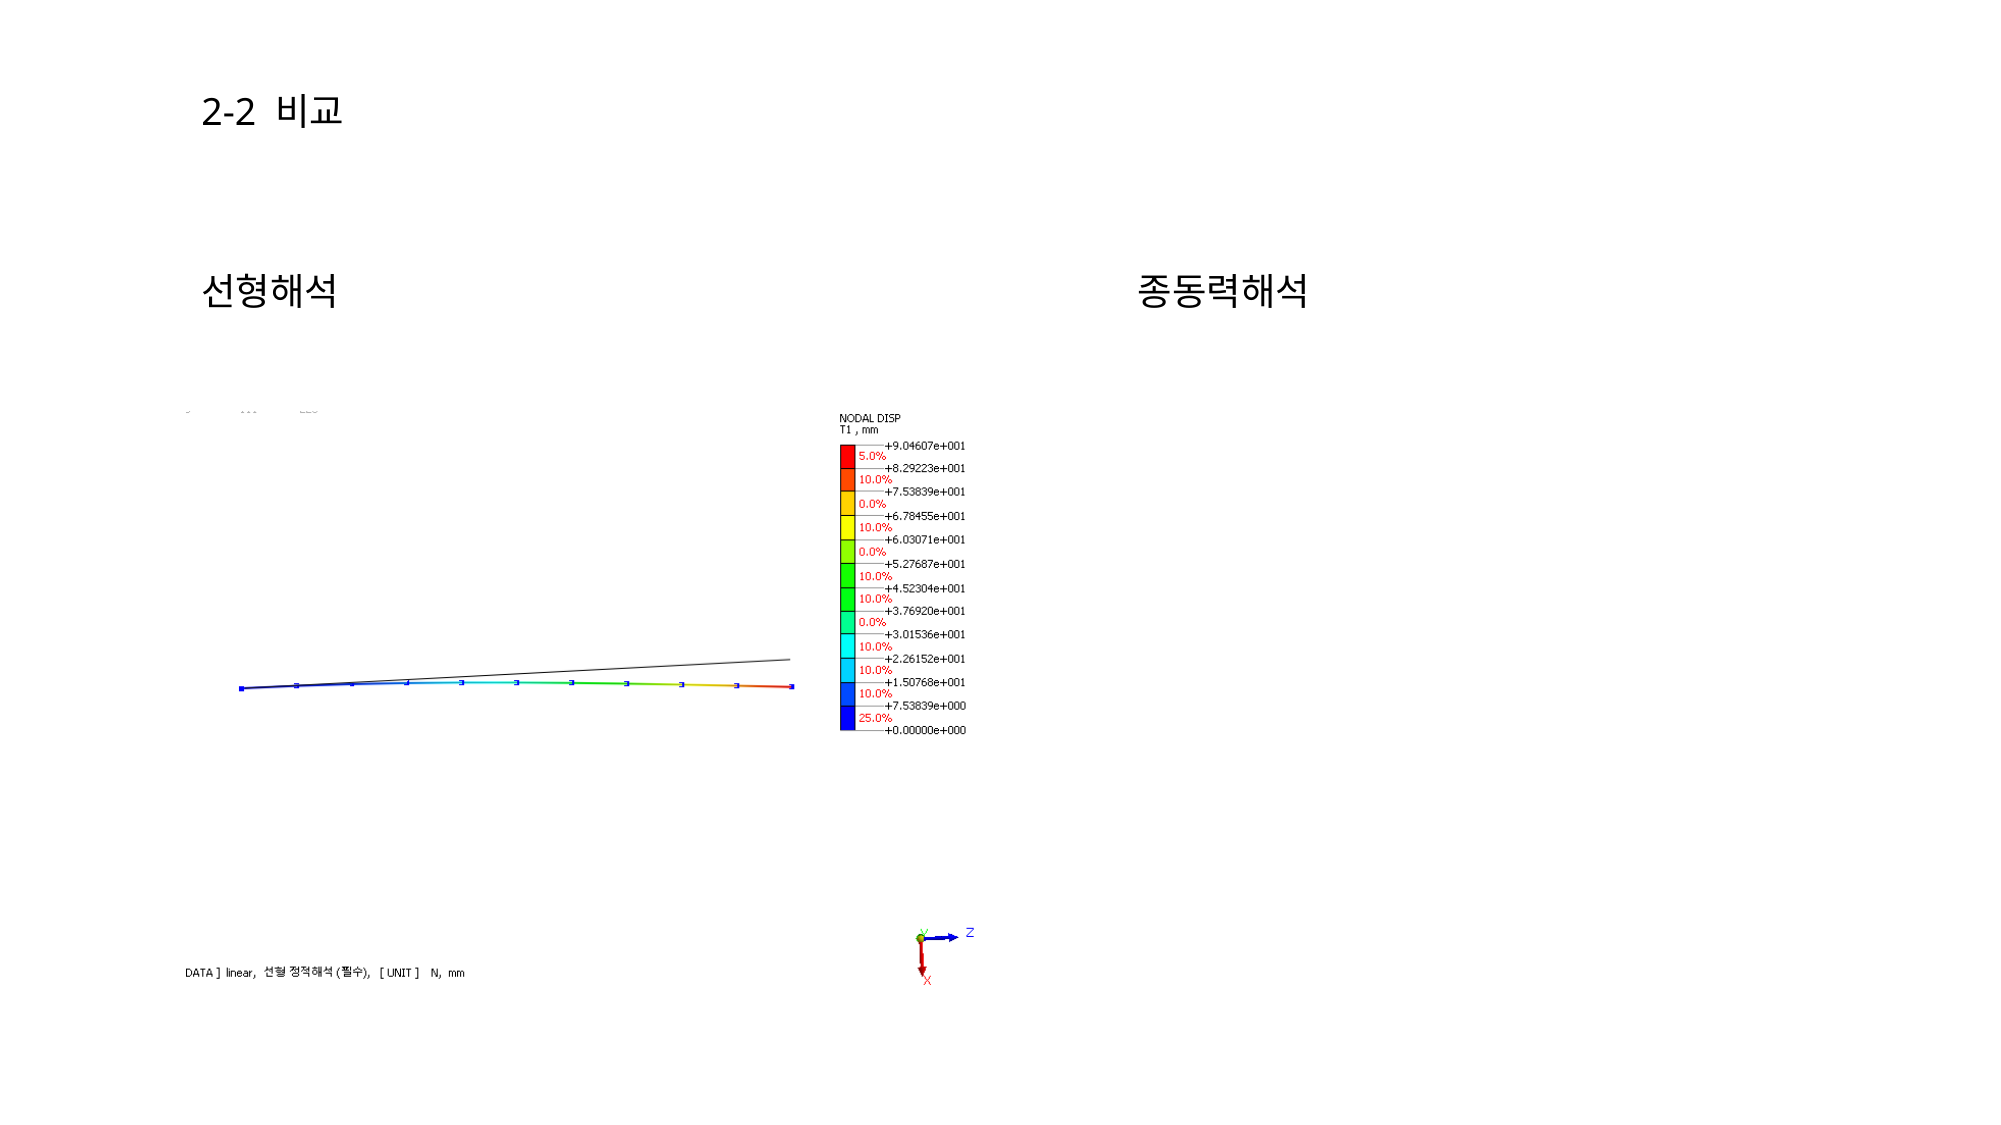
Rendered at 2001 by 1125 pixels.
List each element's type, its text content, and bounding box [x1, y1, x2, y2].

text_box 선형해석 [186, 260, 568, 320]
picture [186, 411, 992, 989]
text_box 종동력해석 [1123, 260, 1504, 320]
text_box 2-2 비교 [186, 80, 743, 141]
